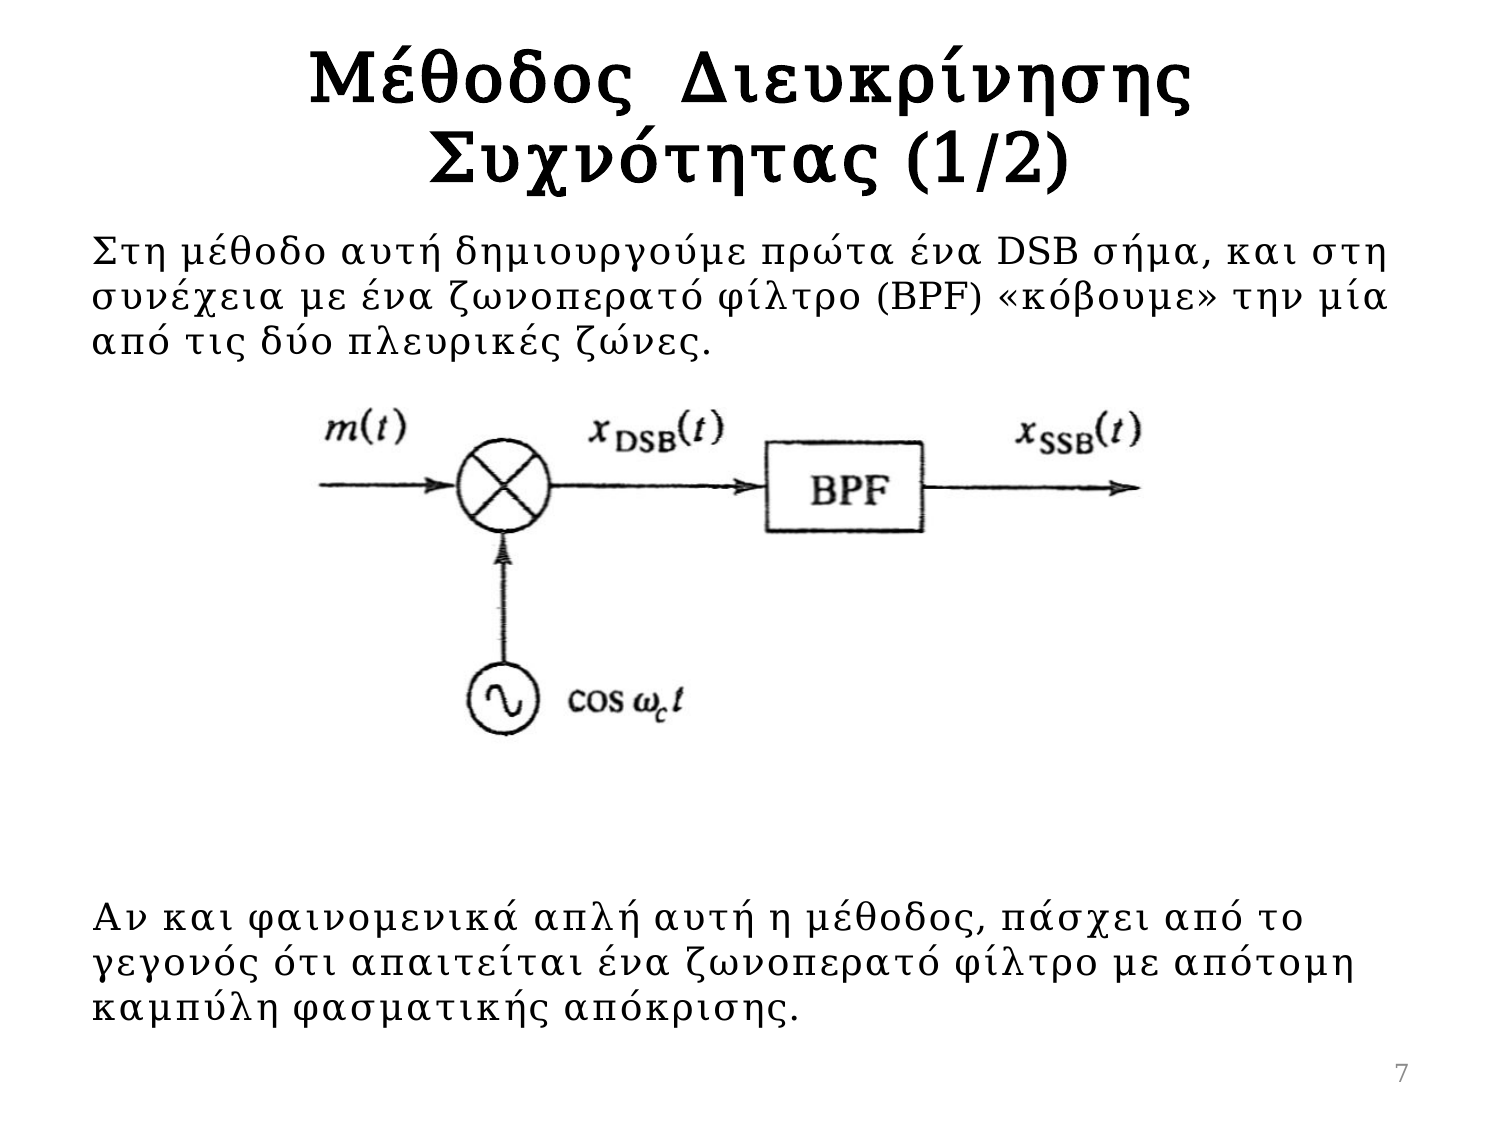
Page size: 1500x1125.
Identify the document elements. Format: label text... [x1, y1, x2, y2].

title Μέθοδος Διευκρίνησης Συχνότητας (1/2) [75, 20, 1425, 209]
slide_number 7 [1222, 1042, 1425, 1103]
list Στη μέθοδο αυτή δημιουργούμε πρώτα ένα DSB σήμα, και στη συνέχεια με ένα ζωνοπερατό φίλτρο (BPF) «κόβουμε» την μία από τις δύο πλευρικές ζώνες. Αν και φαινομενικά απλή αυτή η μέθοδος, πάσχει από το γεγονός ότι απαιτείται ένα ζωνοπερατό φίλτρο με απότομη καμπύλη φασματικής απόκρισης. [75, 219, 1425, 1035]
picture [300, 370, 1188, 776]
